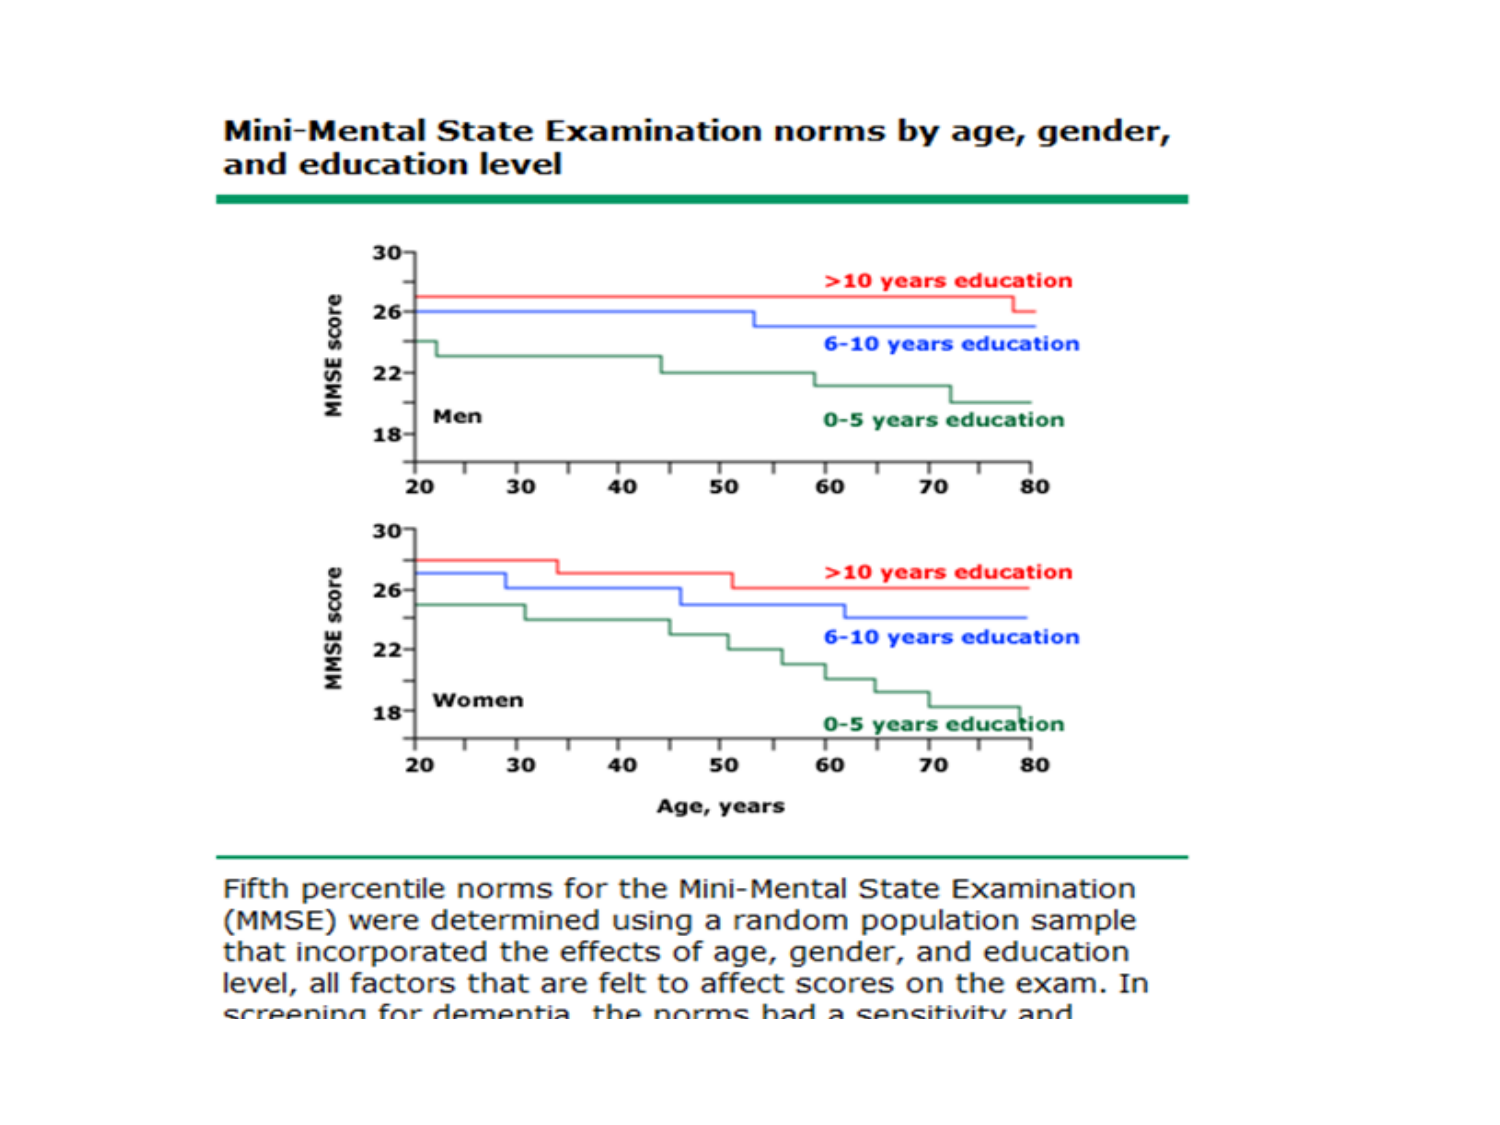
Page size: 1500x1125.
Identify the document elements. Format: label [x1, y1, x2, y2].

list [63, 78, 1426, 1020]
